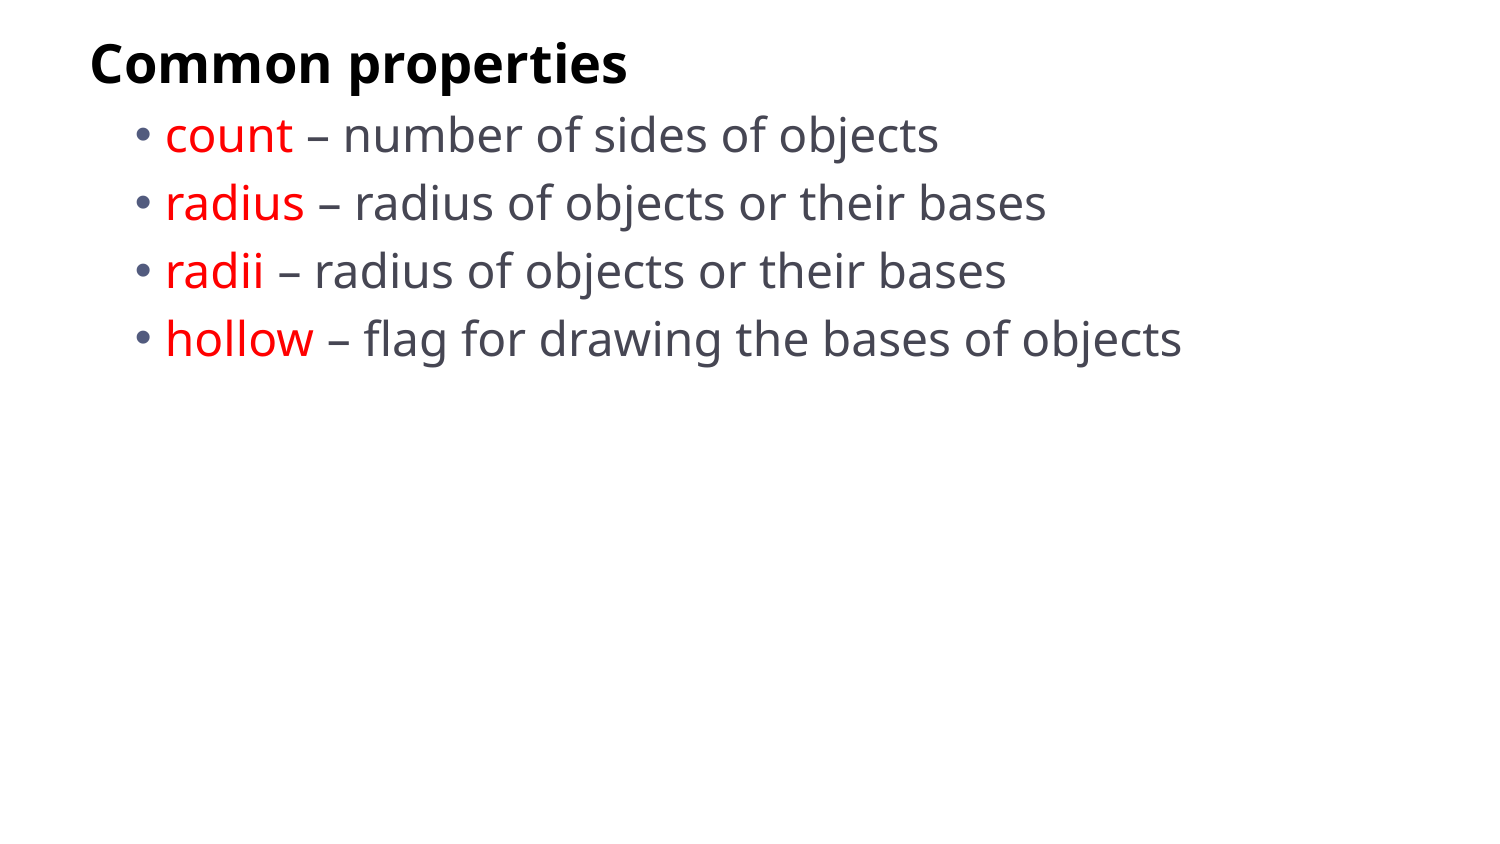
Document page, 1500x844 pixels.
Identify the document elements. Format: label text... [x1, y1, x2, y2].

list Common properties count – number of sides of objects radius – radius of objects or their bases radii – radius of objects or their bases hollow – flag for drawing the bases of objects [75, 21, 1475, 835]
